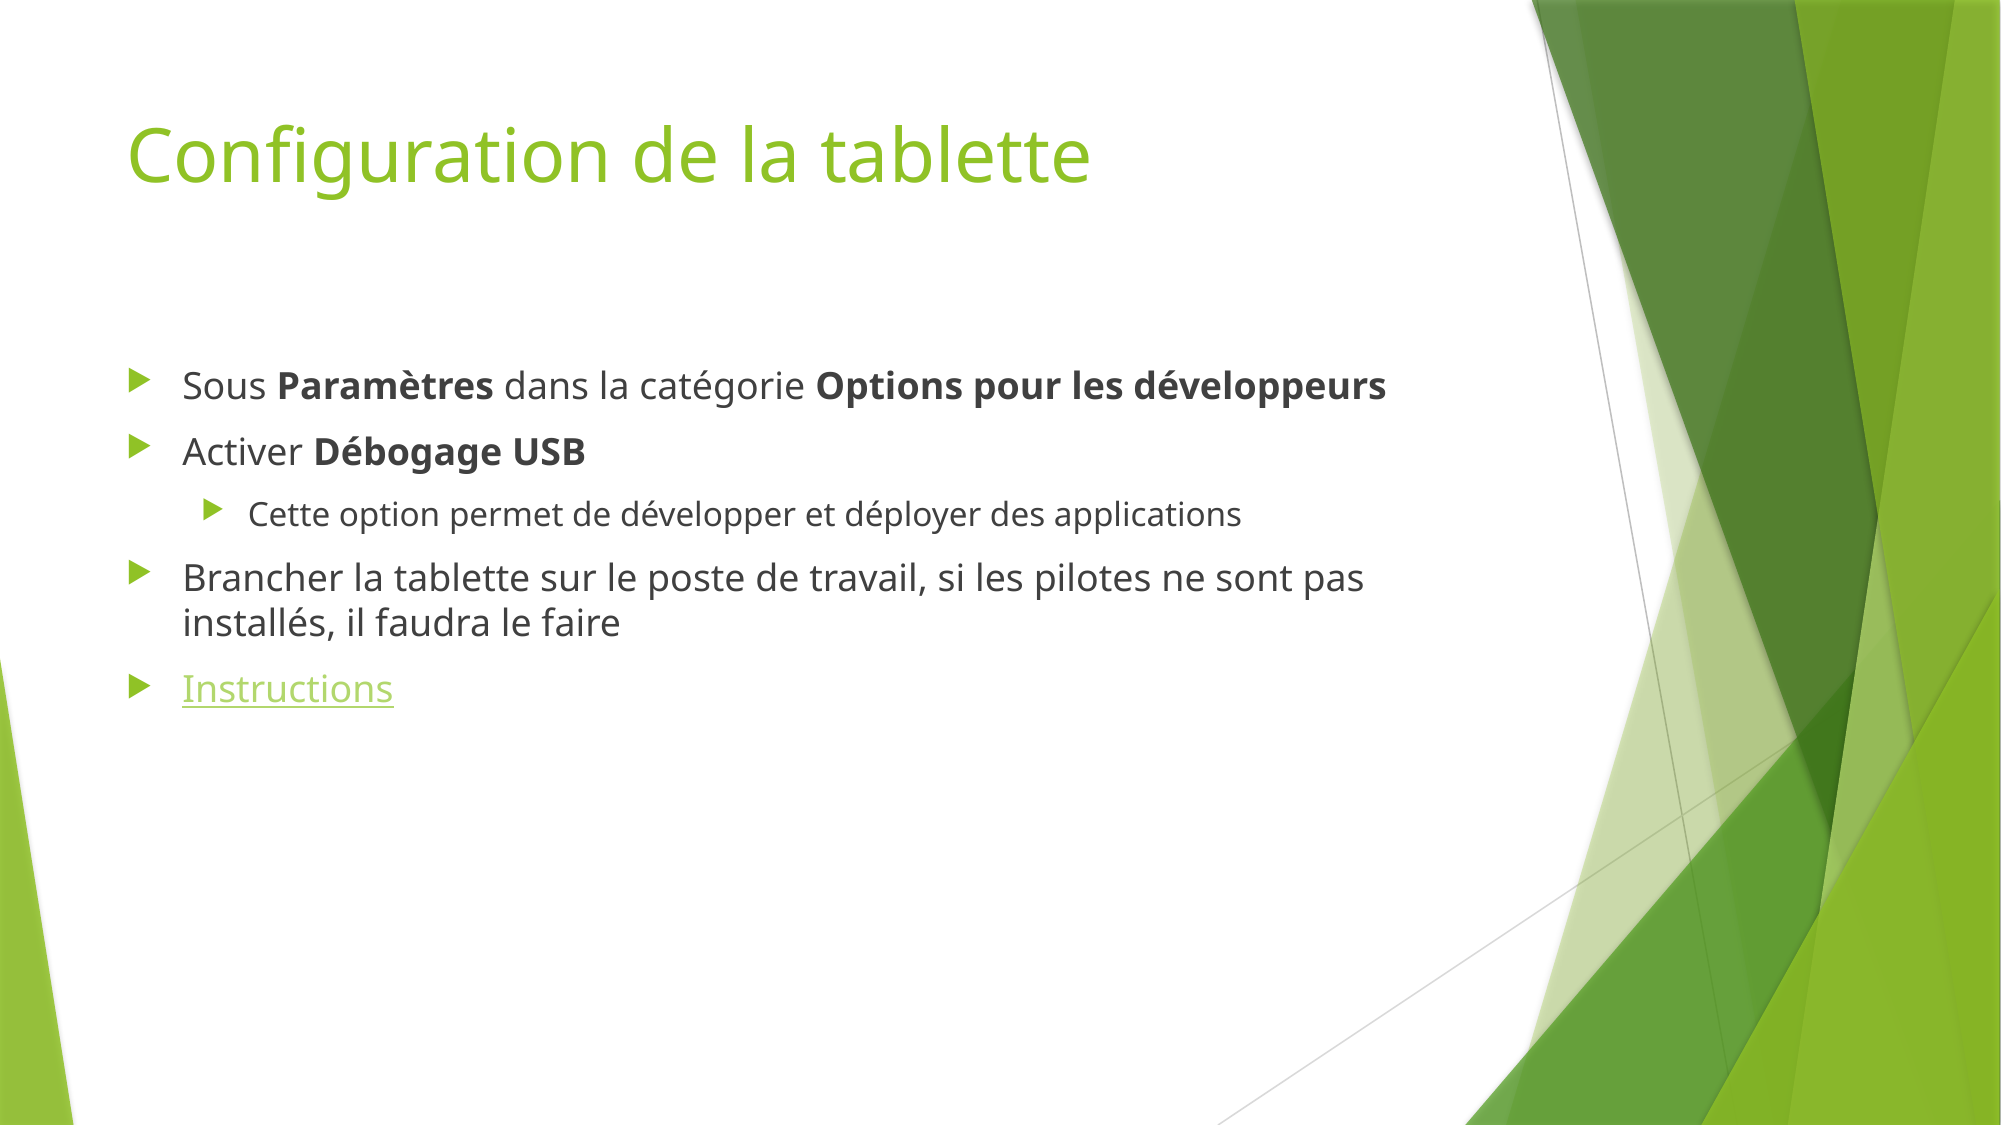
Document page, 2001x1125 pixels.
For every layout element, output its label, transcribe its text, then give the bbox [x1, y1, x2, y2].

list Sous Paramètres dans la catégorie Options pour les développeurs Activer Débogage USB Cette option permet de développer et déployer des applications Brancher la tablette sur le poste de travail, si les pilotes ne sont pas installés, il faudra le faire Instructions [111, 354, 1522, 992]
title Configuration de la tablette [111, 99, 1522, 317]
